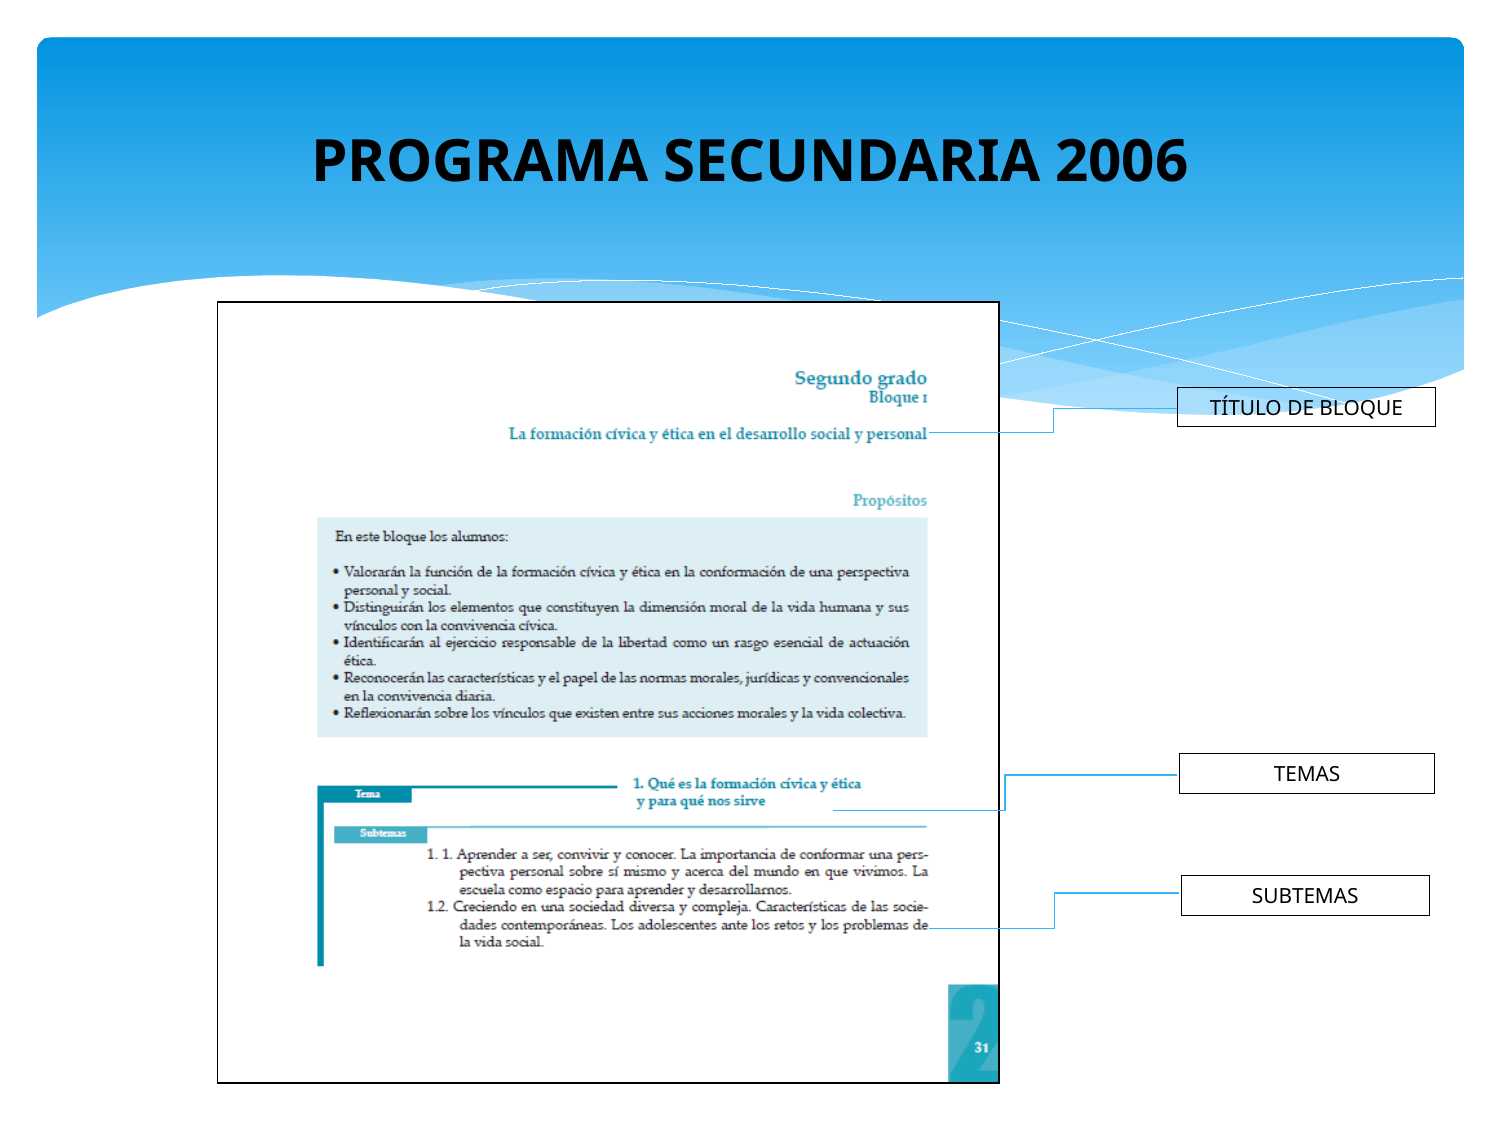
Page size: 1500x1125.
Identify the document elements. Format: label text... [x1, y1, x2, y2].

title PROGRAMA SECUNDARIA 2006 [75, 55, 1425, 261]
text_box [929, 892, 1180, 929]
picture [218, 302, 999, 1083]
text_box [832, 774, 1178, 811]
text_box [929, 408, 1178, 433]
text_box TEMAS [1179, 753, 1435, 794]
text_box SUBTEMAS [1181, 875, 1430, 916]
text_box TÍTULO DE BLOQUE [1177, 387, 1436, 427]
